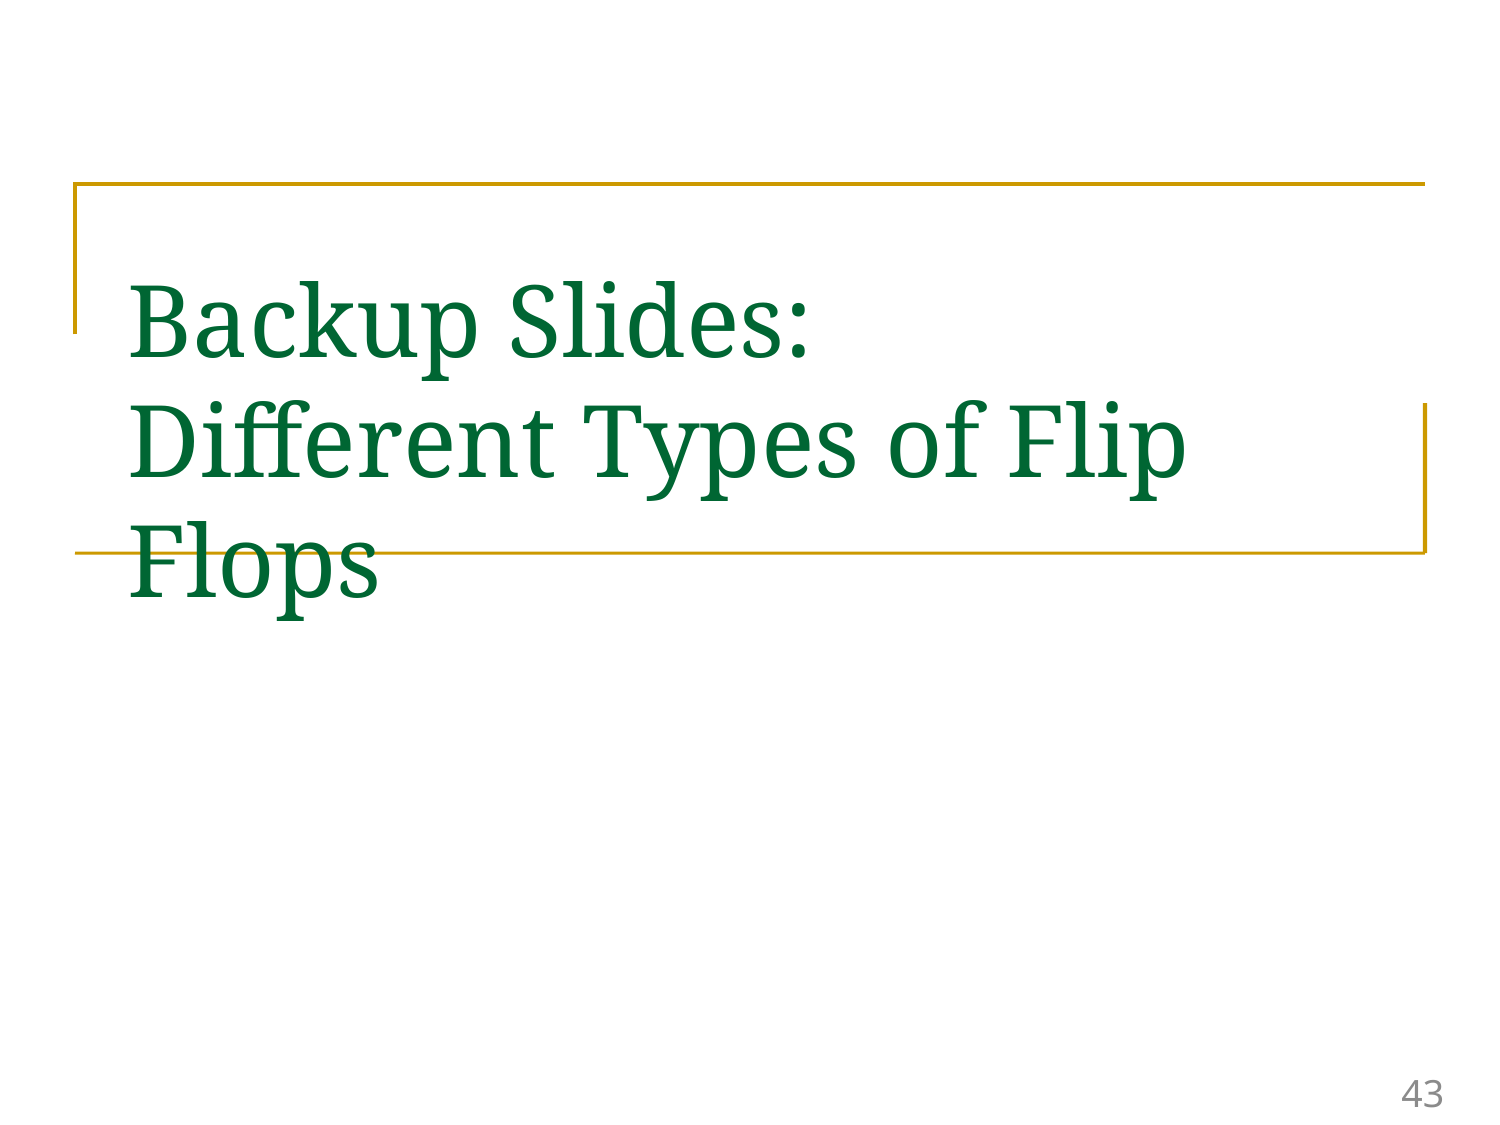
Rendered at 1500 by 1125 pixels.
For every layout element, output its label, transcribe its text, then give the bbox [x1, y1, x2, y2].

title Backup Slides: Different Types of Flip Flops [112, 249, 1413, 538]
slide_number 43 [1121, 1066, 1460, 1125]
